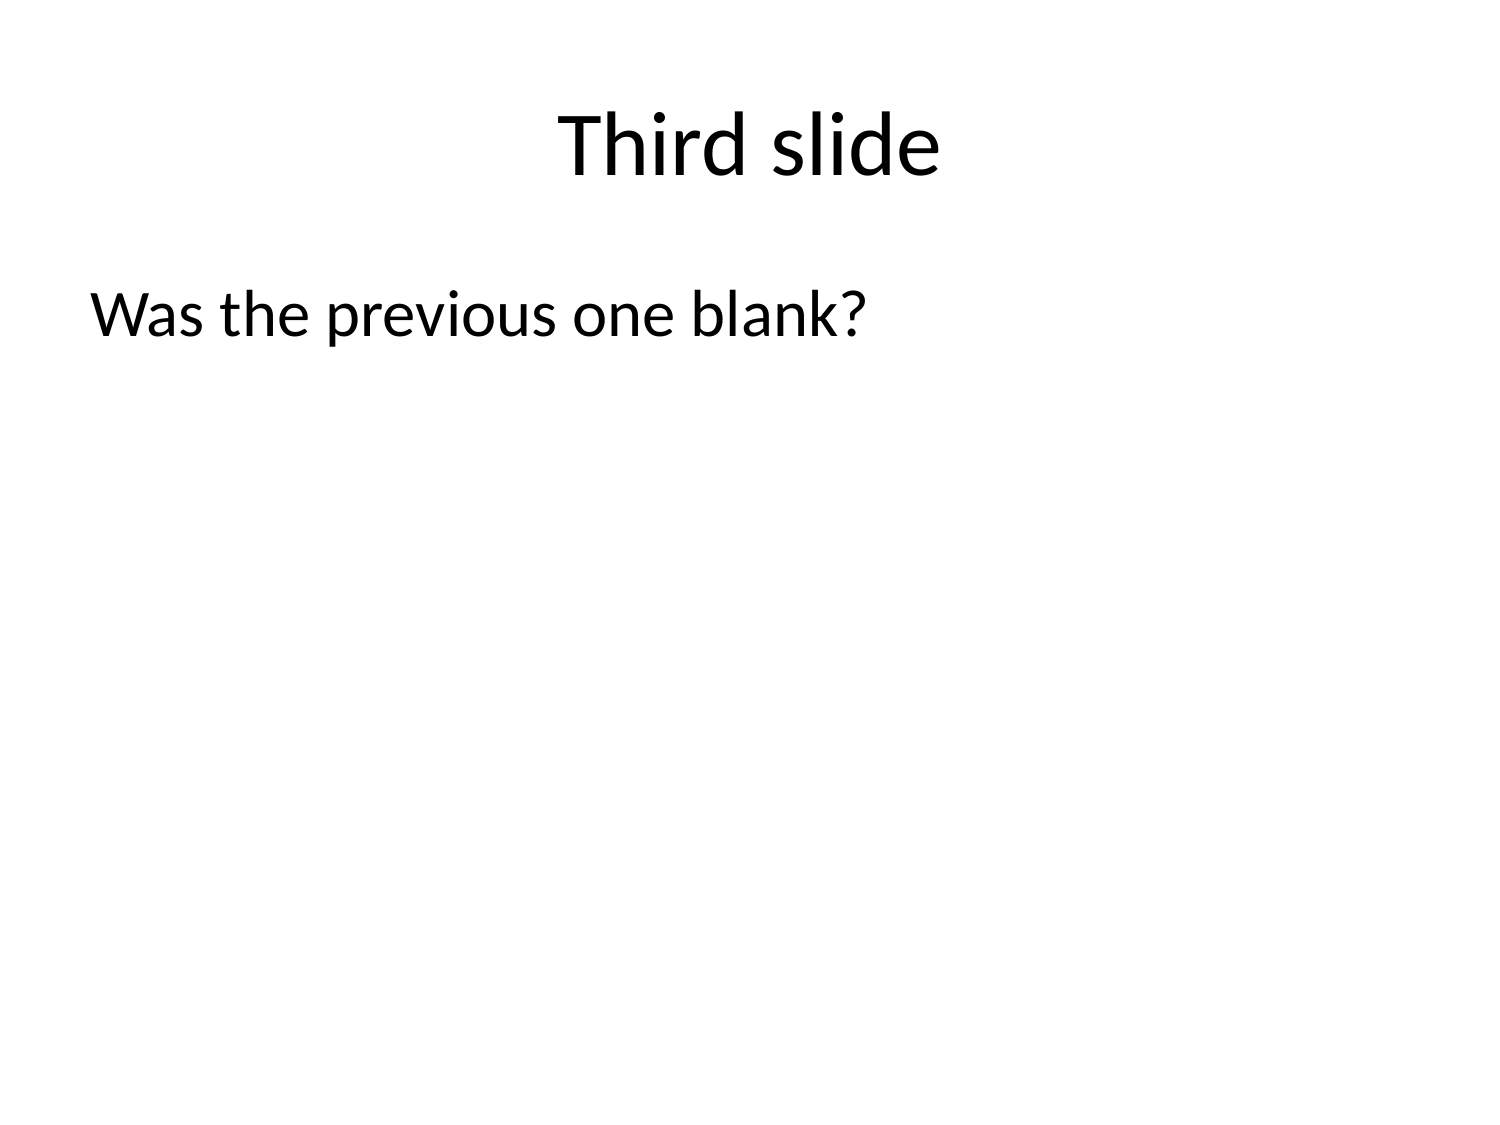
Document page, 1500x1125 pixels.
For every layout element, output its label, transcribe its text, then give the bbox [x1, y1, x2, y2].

title Third slide [75, 45, 1425, 233]
list Was the previous one blank? [75, 262, 1425, 1005]
